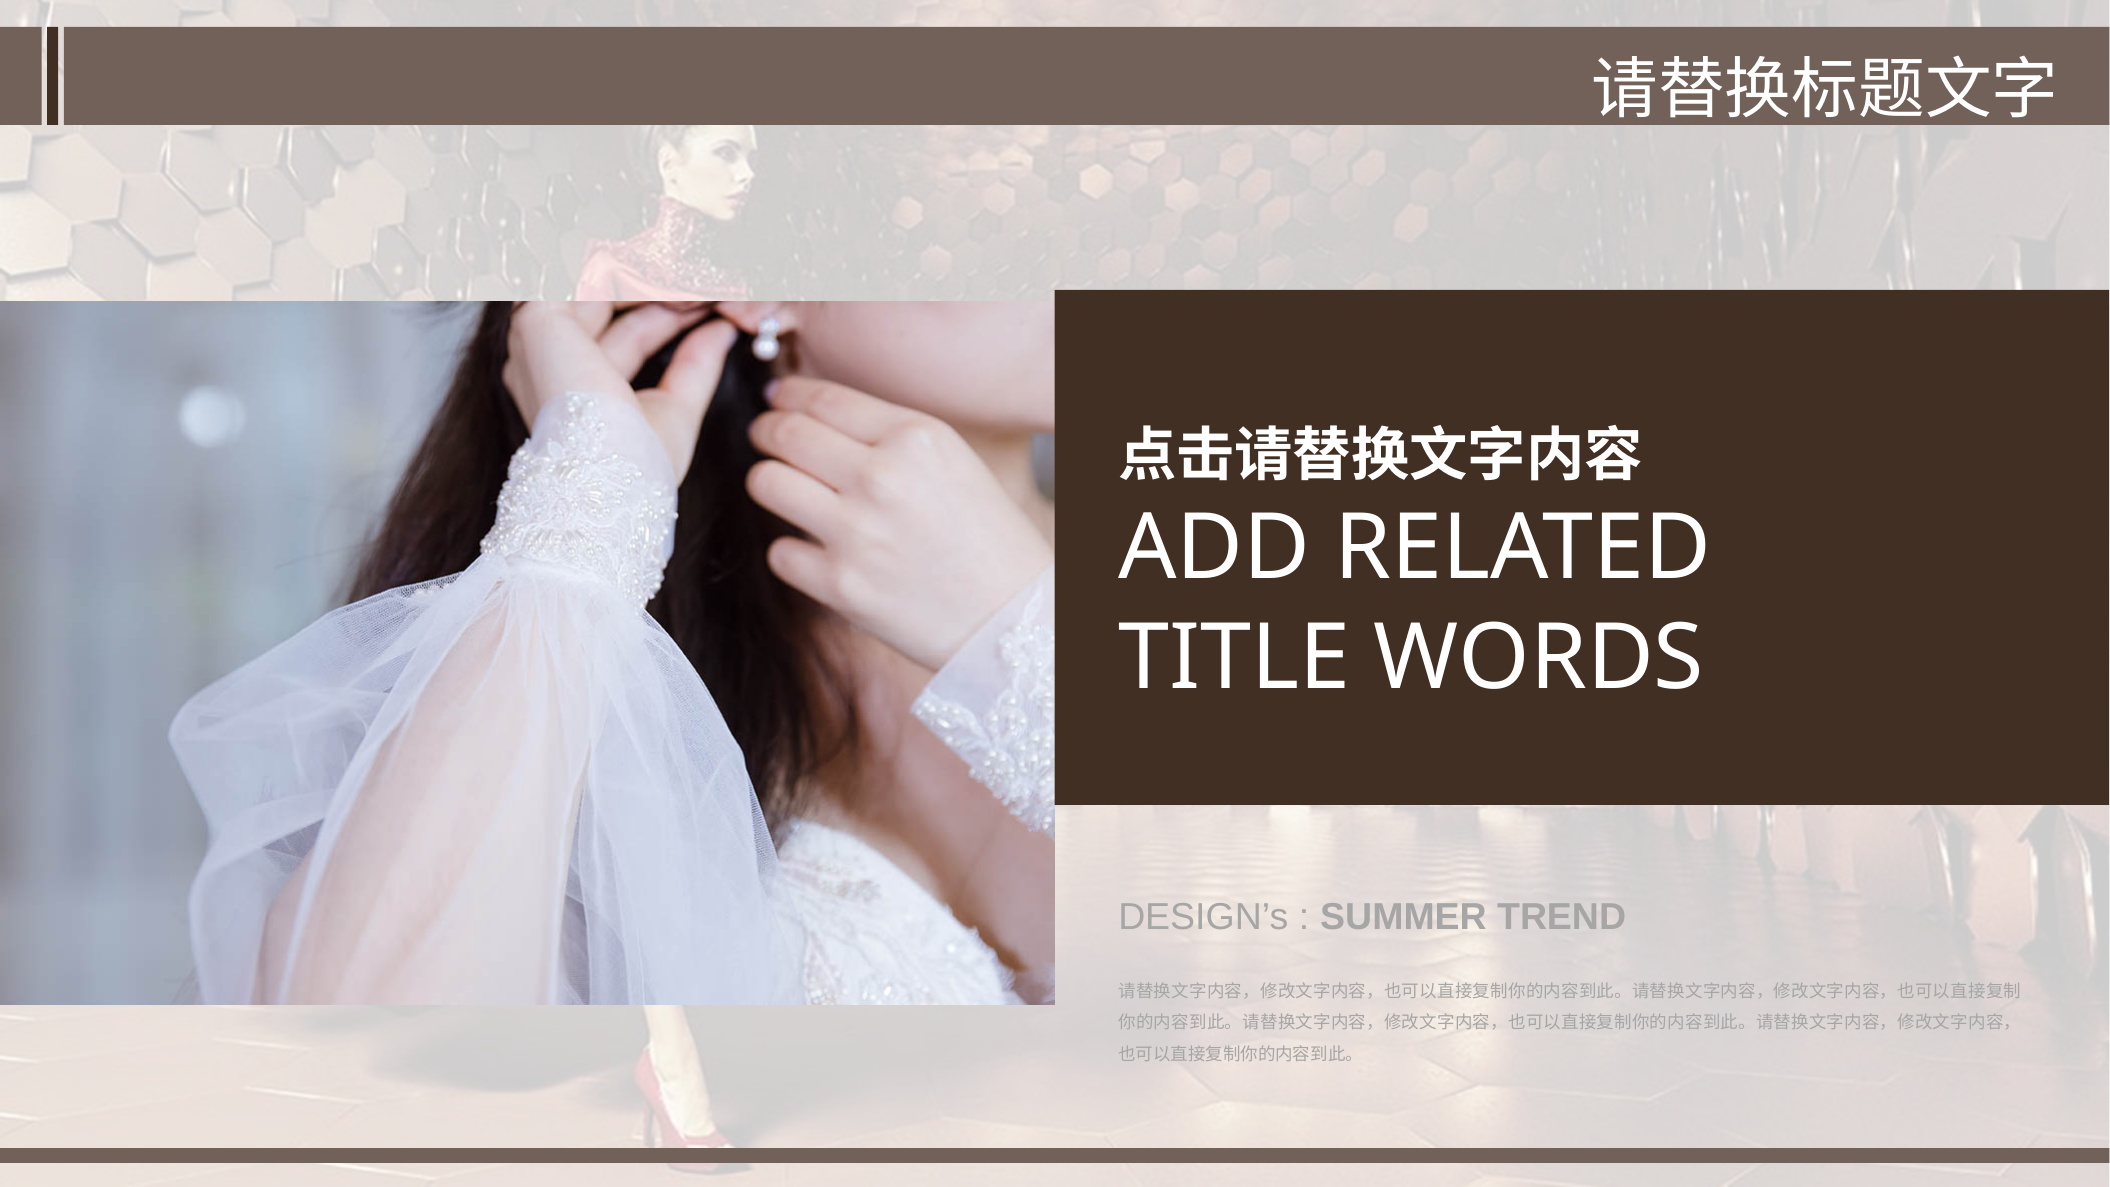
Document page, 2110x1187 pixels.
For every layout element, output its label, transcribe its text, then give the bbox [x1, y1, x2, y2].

text_box [0, 26, 43, 126]
text_box [63, 26, 2110, 126]
text_box [0, 1147, 2110, 1164]
text_box 请替换标题文字 [1576, 37, 2074, 133]
text_box 点击请替换文字内容 ADD RELATED TITLE WORDS [1118, 417, 1804, 708]
text_box DESIGN’s : SUMMER TREND 请替换文字内容，修改文字内容，也可以直接复制你的内容到此。请替换文字内容，修改文字内容，也可以直接复制你的内容到此。请替换文字内容，修改文字内容，也可以直接复制你的内容到此。请替换文字内容，修改文字内容，也可以直接复制你的内容到此。 [1118, 892, 2024, 1064]
text_box [46, 26, 59, 126]
text_box [1054, 289, 2110, 806]
picture [0, 301, 1055, 1005]
